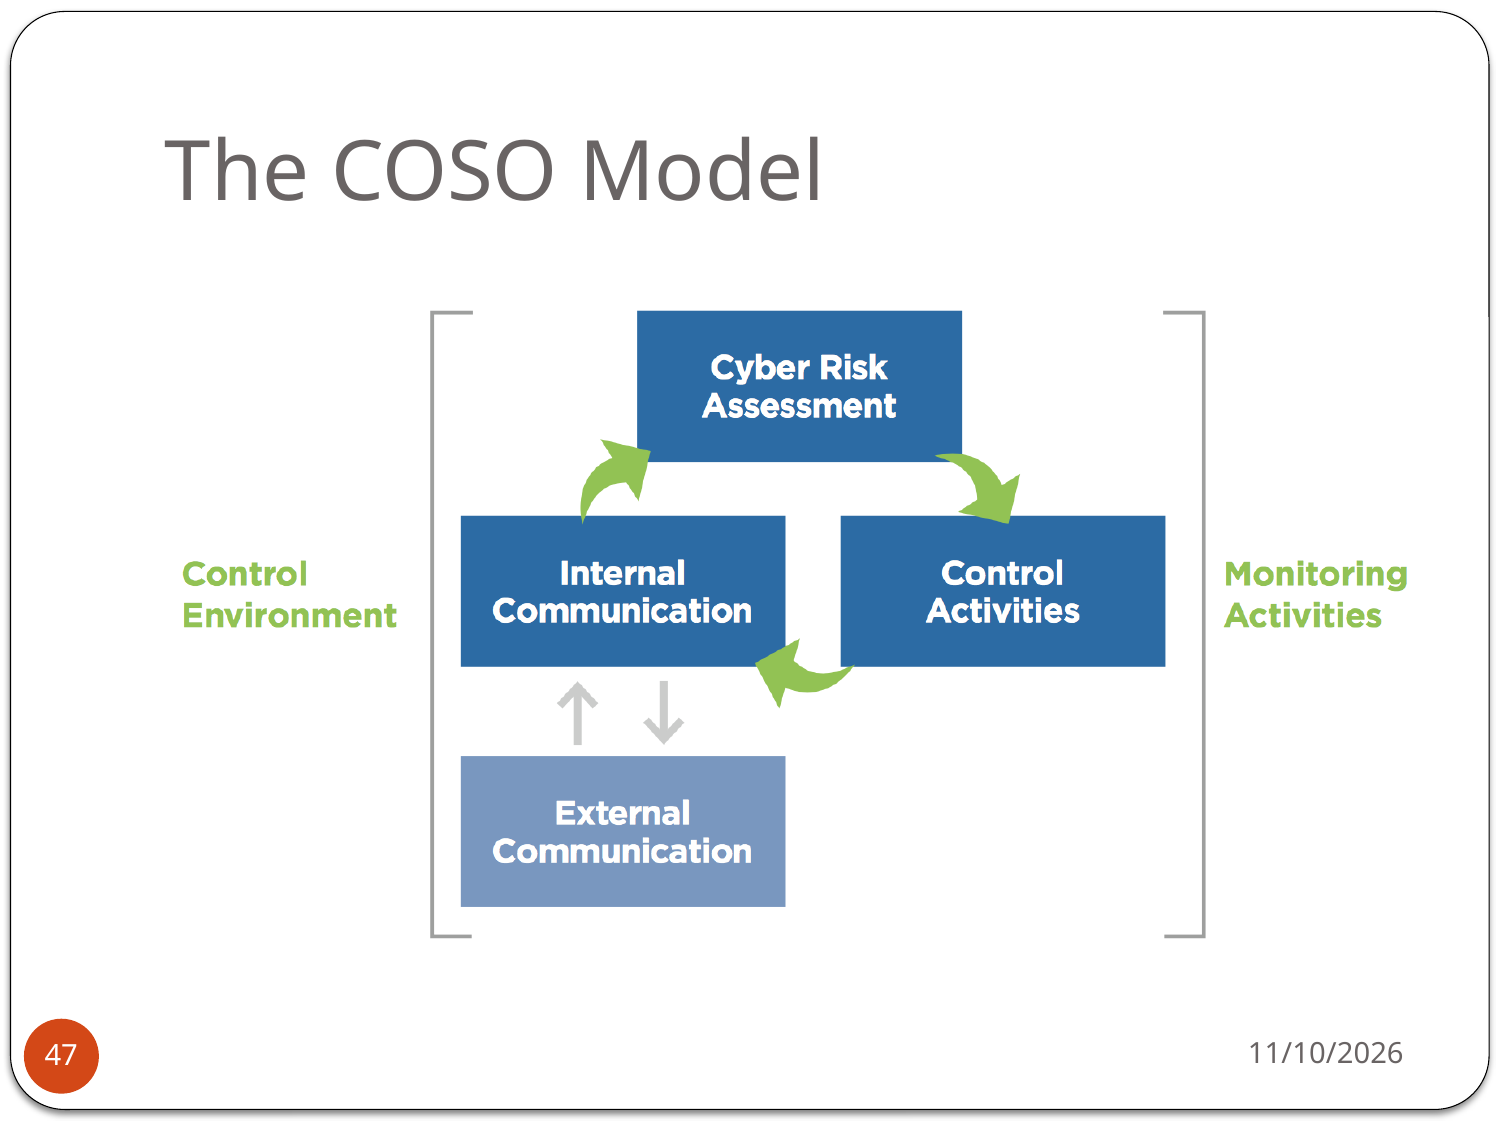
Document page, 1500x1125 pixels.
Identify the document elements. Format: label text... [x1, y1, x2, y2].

slide_number 47 [23, 1018, 99, 1094]
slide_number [1012, 1015, 1419, 1094]
title The COSO Model [150, 45, 1425, 233]
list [149, 237, 1426, 988]
